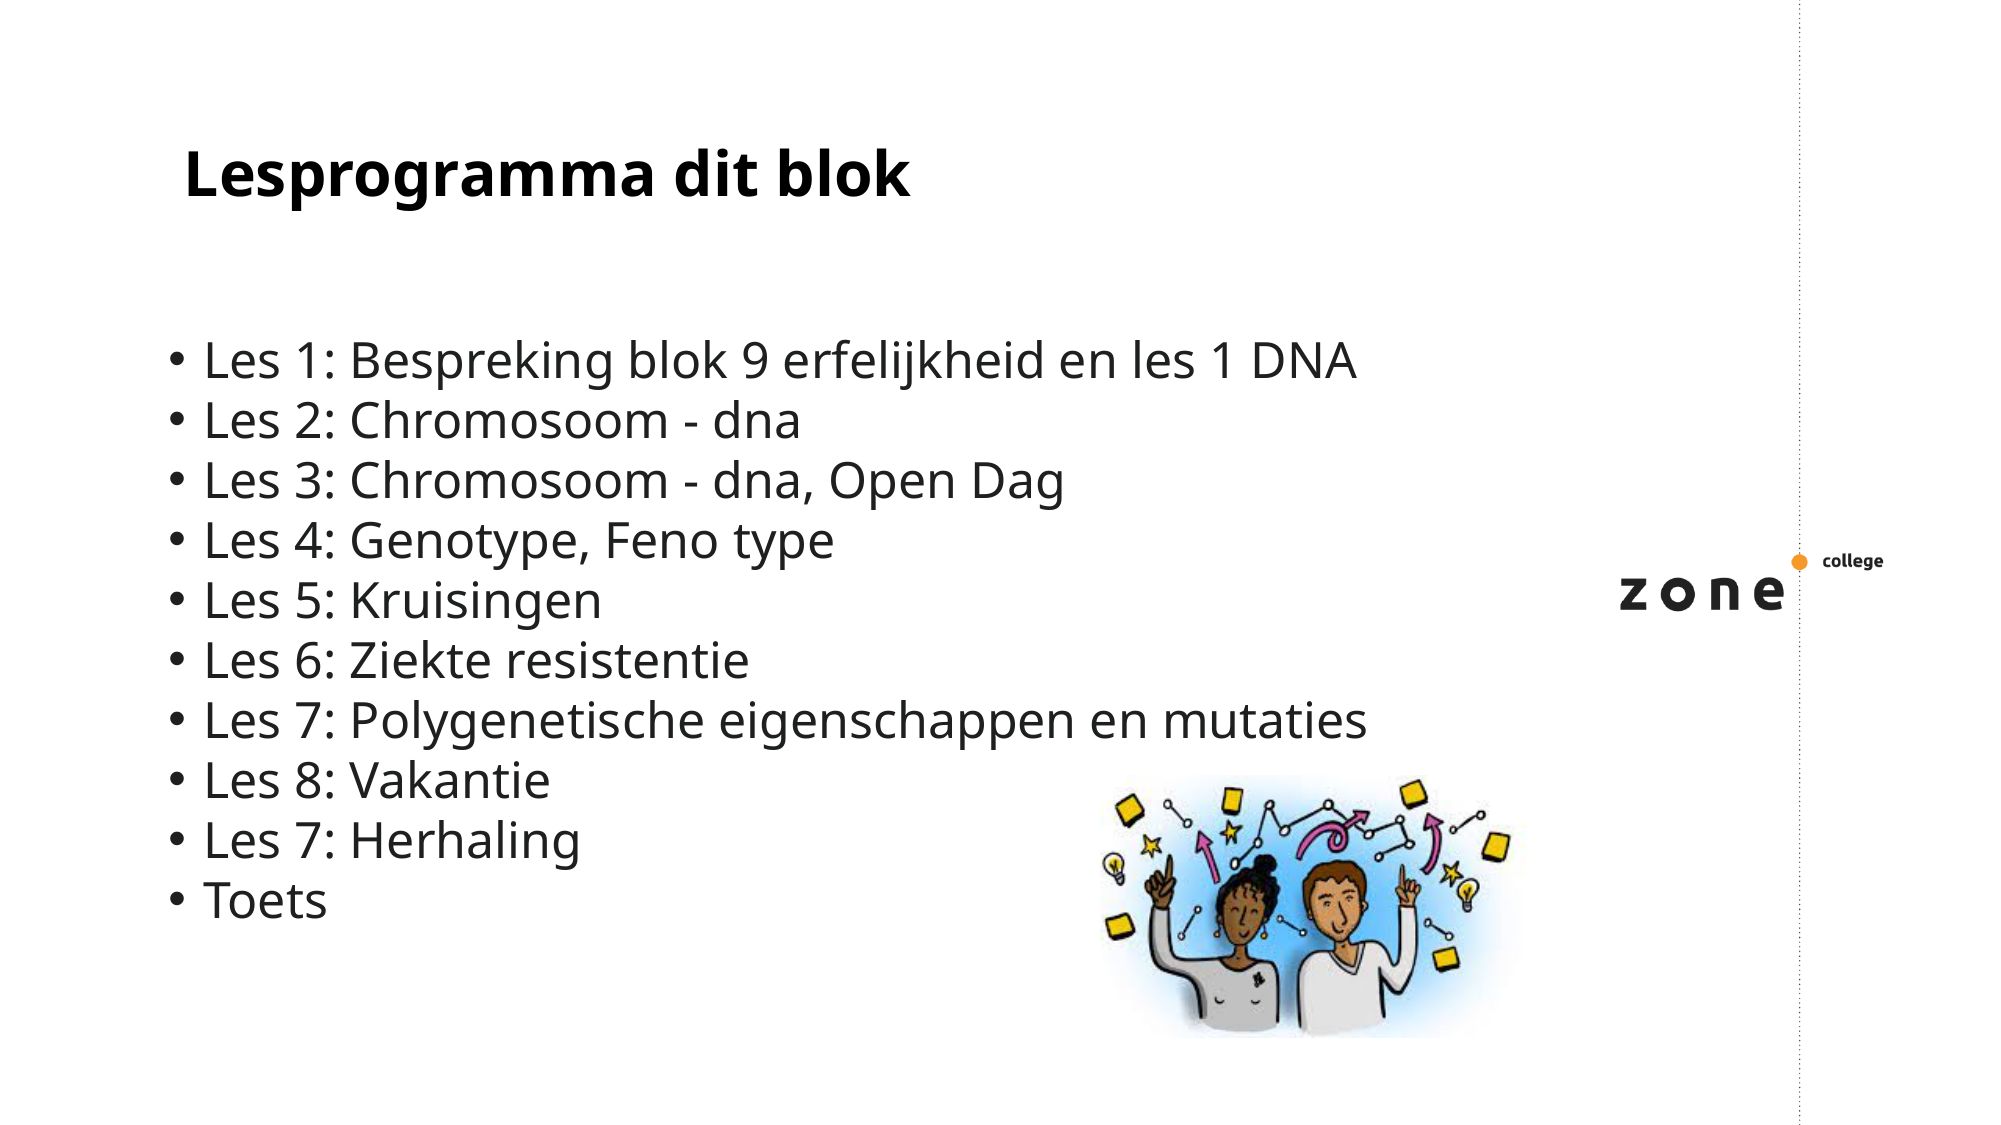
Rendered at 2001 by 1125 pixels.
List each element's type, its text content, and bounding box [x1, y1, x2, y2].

text_box Les 1: Bespreking blok 9 erfelijkheid en les 1 DNA Les 2: Chromosoom - dna Les 3: Chromosoom - dna, Open Dag Les 4: Genotype, Feno type Les 5: Kruisingen Les 6: Ziekte resistentie Les 7: Polygenetische eigenschappen en mutaties Les 8: Vakantie Les 7: Herhaling Toets [153, 321, 1760, 936]
picture [1075, 774, 1544, 1038]
text_box Lesprogramma dit blok [169, 126, 1112, 217]
picture [1596, 0, 2001, 1125]
